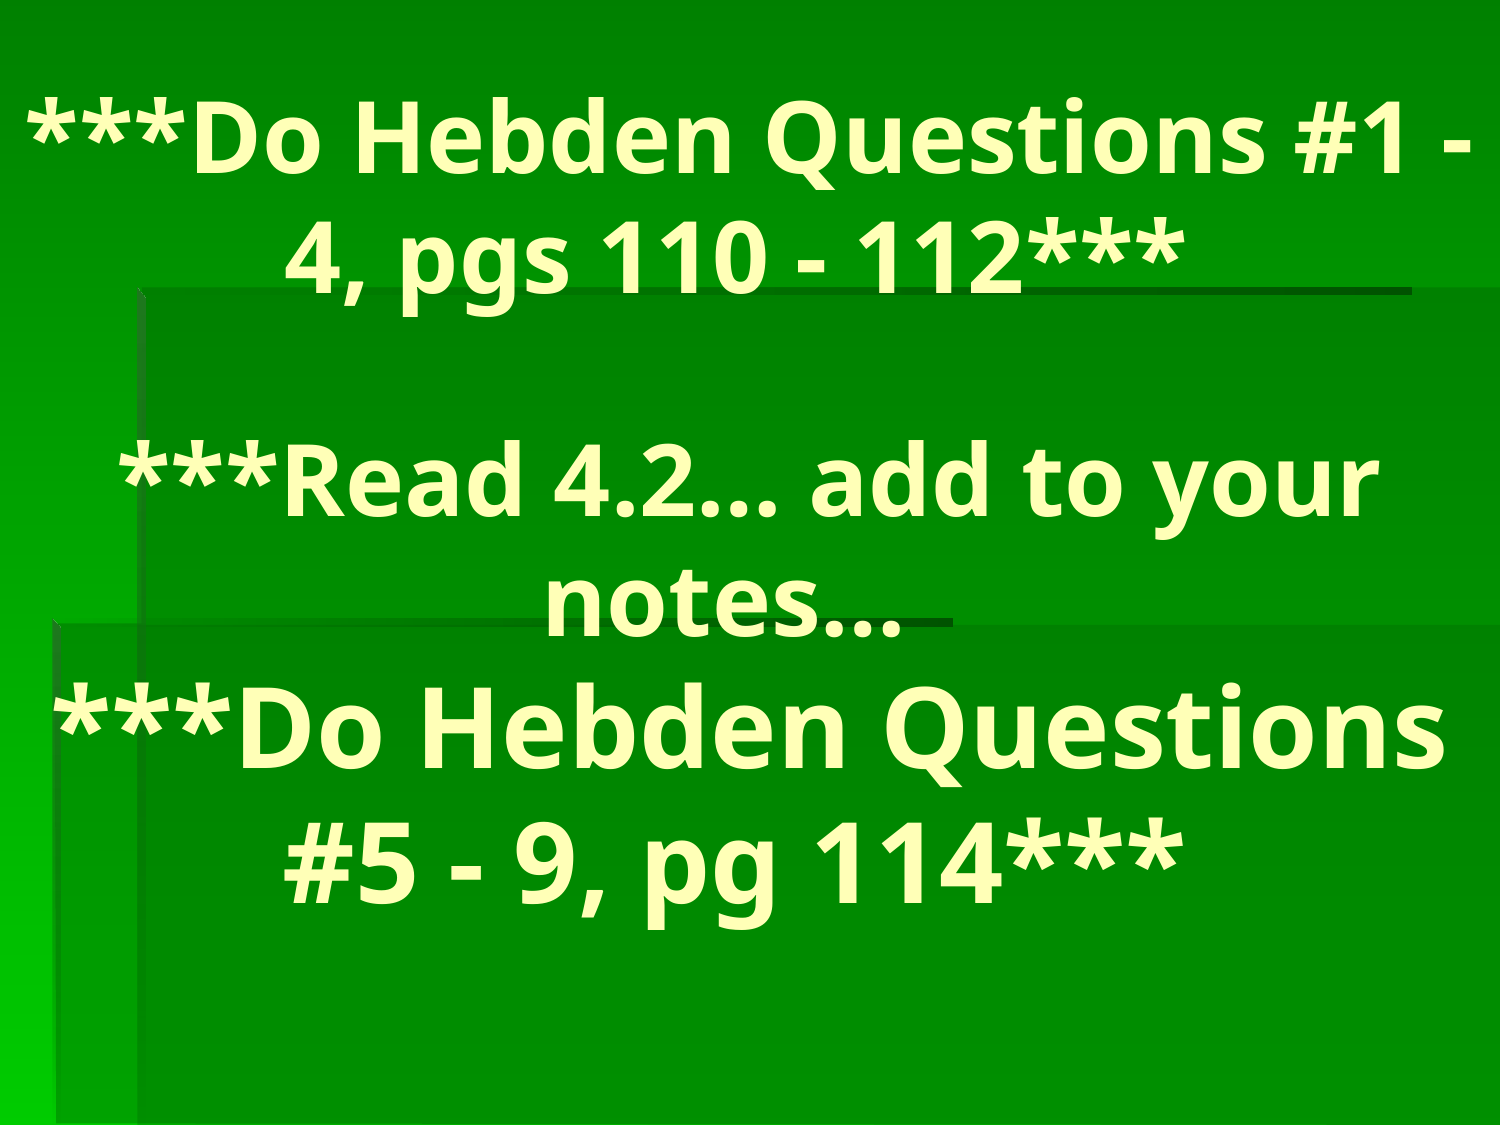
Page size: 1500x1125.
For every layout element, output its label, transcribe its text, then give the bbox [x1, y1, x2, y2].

text_box ***Read 4.2… add to your notes… ***Do Hebden Questions #5 - 9, pg 114*** [0, 408, 1500, 1083]
title ***Do Hebden Questions #1 - 4, pgs 110 - 112*** [0, 66, 1500, 408]
